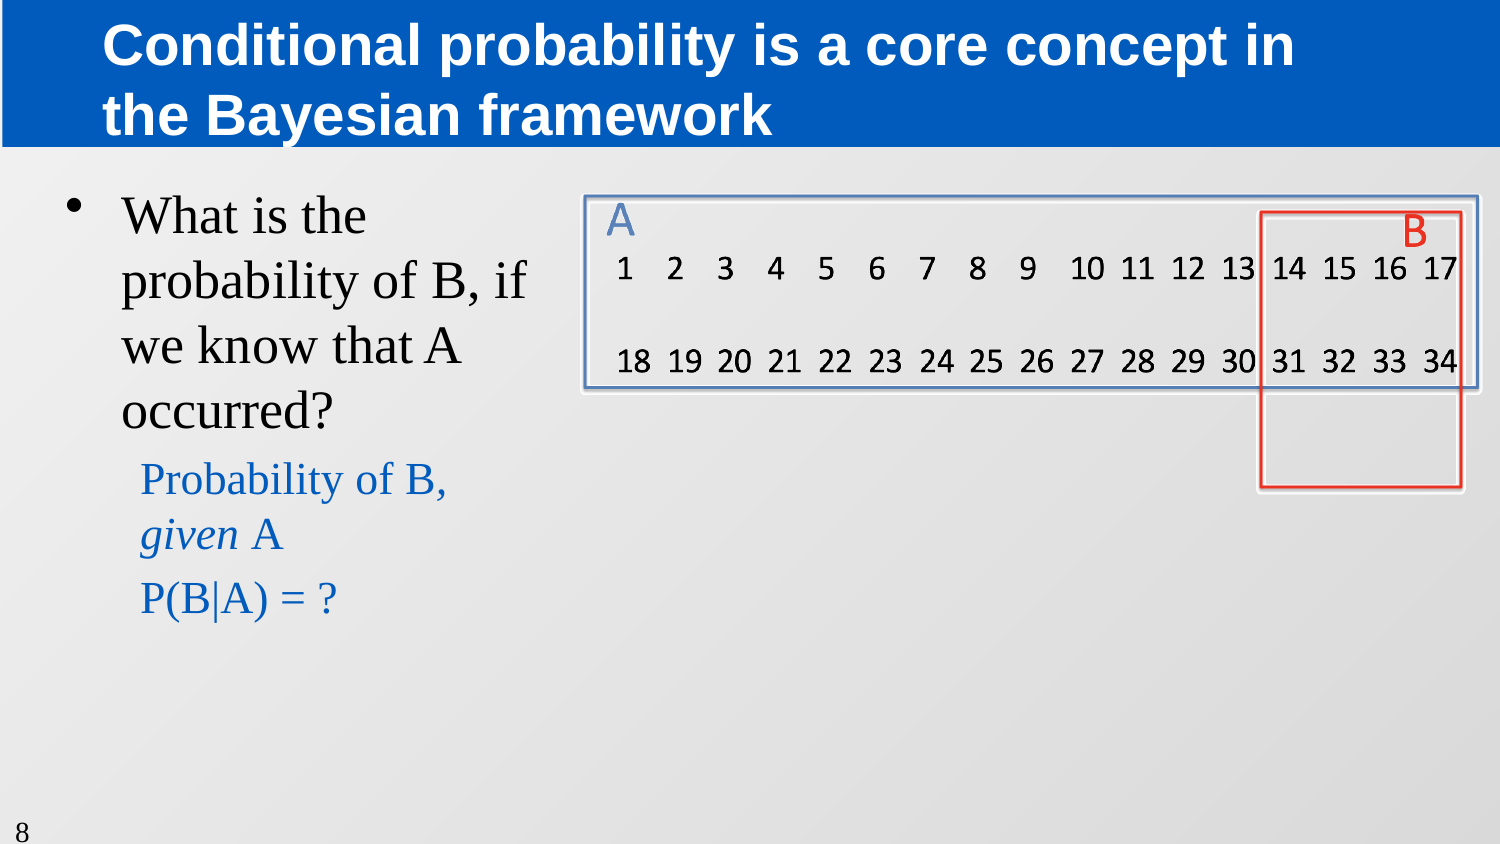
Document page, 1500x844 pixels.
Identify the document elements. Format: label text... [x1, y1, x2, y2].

title Conditional probability is a core concept in the Bayesian framework [87, 0, 1363, 147]
slide_number 8 [0, 806, 49, 844]
list What is the probability of B, if we know that A occurred? Probability of B, given A P(B|A) = ? [49, 171, 551, 844]
picture [573, 171, 1497, 509]
